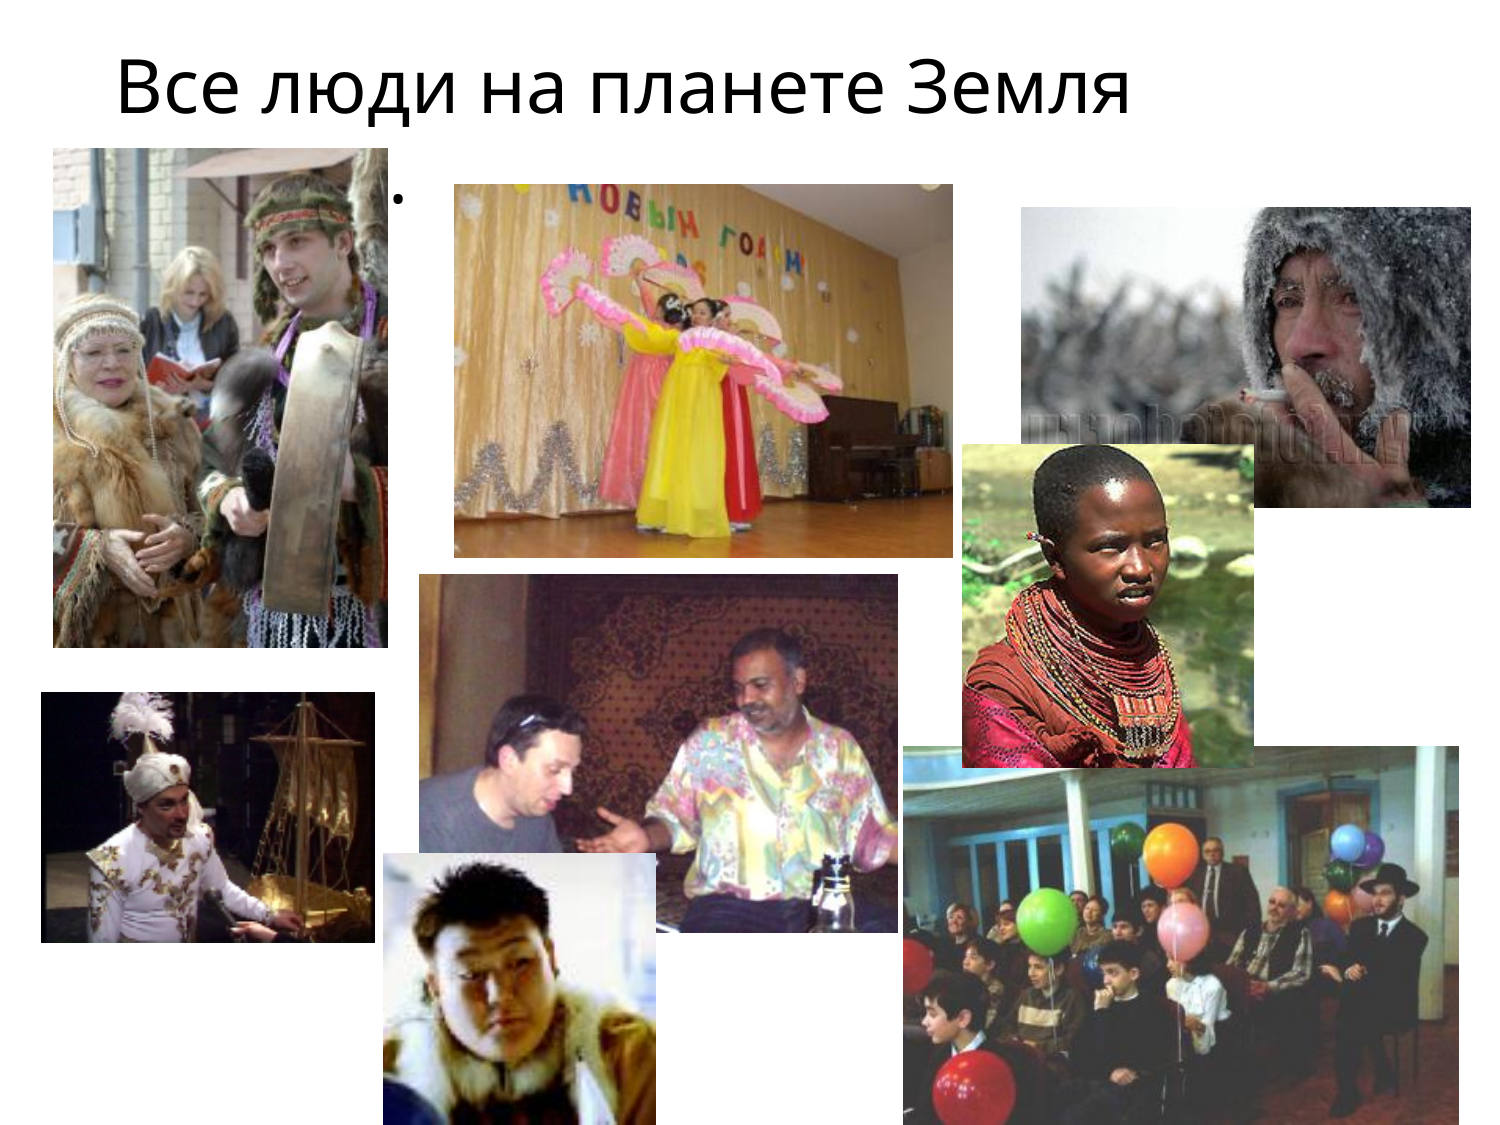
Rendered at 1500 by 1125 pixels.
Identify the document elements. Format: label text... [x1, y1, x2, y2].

picture [454, 184, 953, 559]
picture [903, 207, 1471, 1125]
text_box Все люди на планете Земля разные. [100, 30, 1381, 226]
picture [52, 148, 388, 649]
picture [40, 692, 375, 943]
picture [383, 573, 898, 1125]
